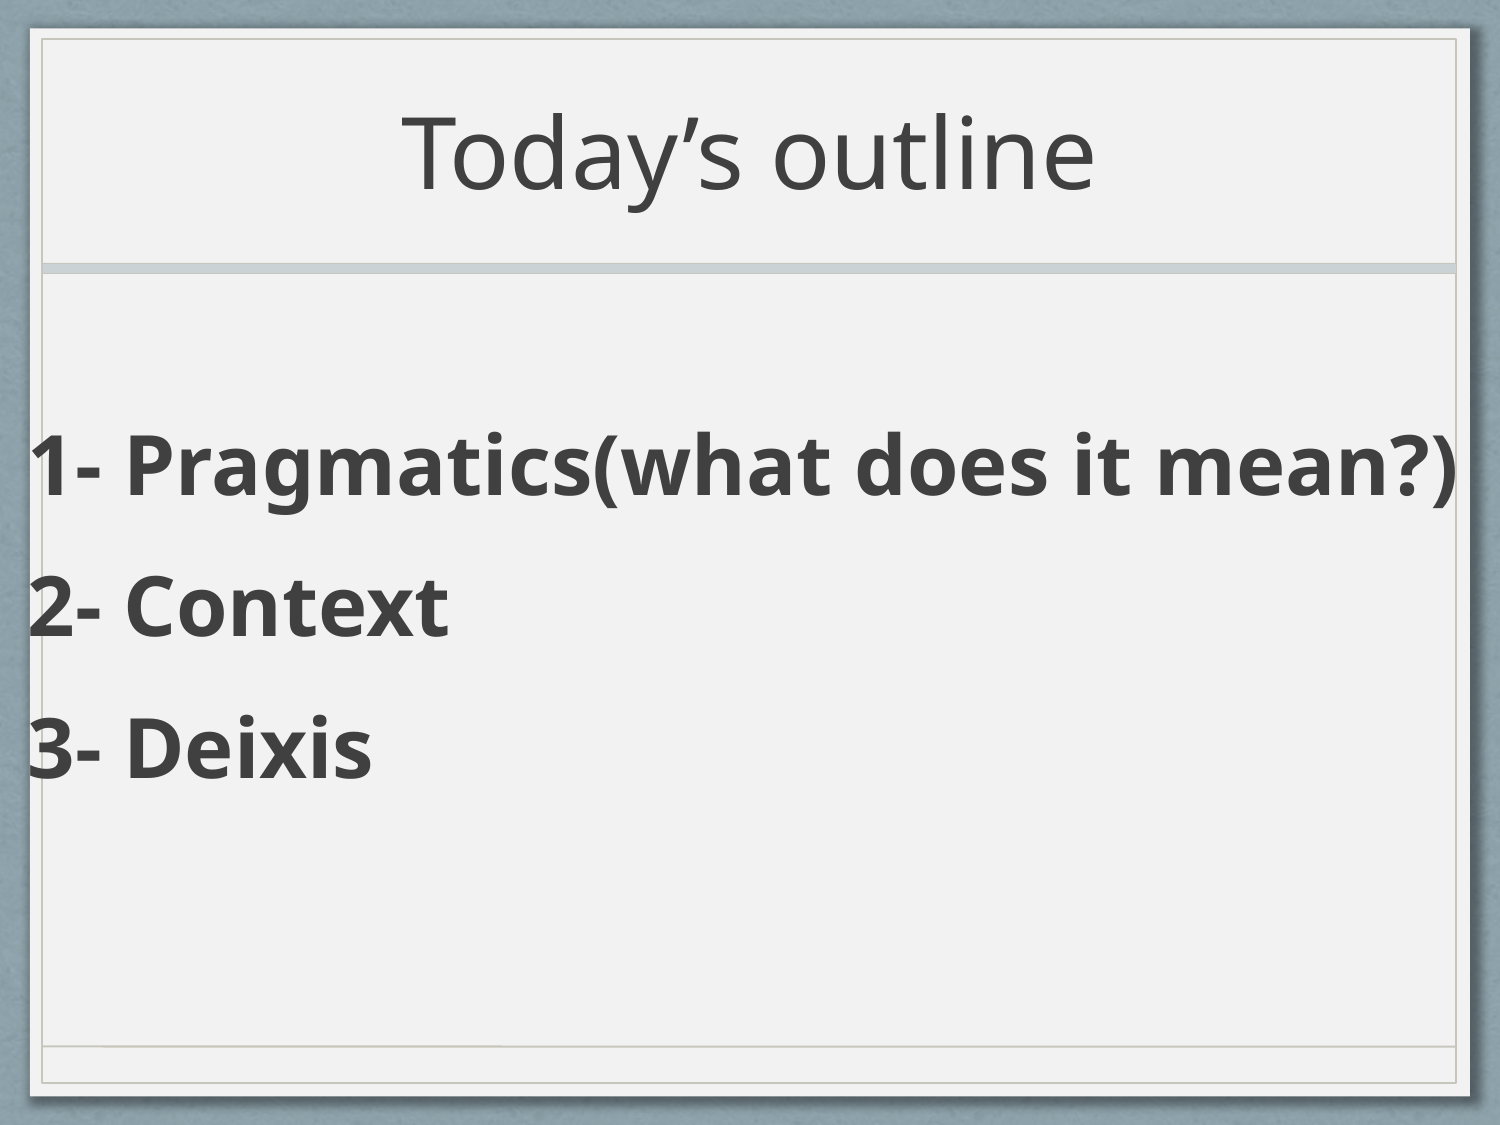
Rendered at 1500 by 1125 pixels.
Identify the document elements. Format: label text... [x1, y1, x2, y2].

title Today’s outline [147, 40, 1353, 260]
list 1- Pragmatics(what does it mean?) 2- Context 3- Deixis [12, 262, 1500, 1050]
